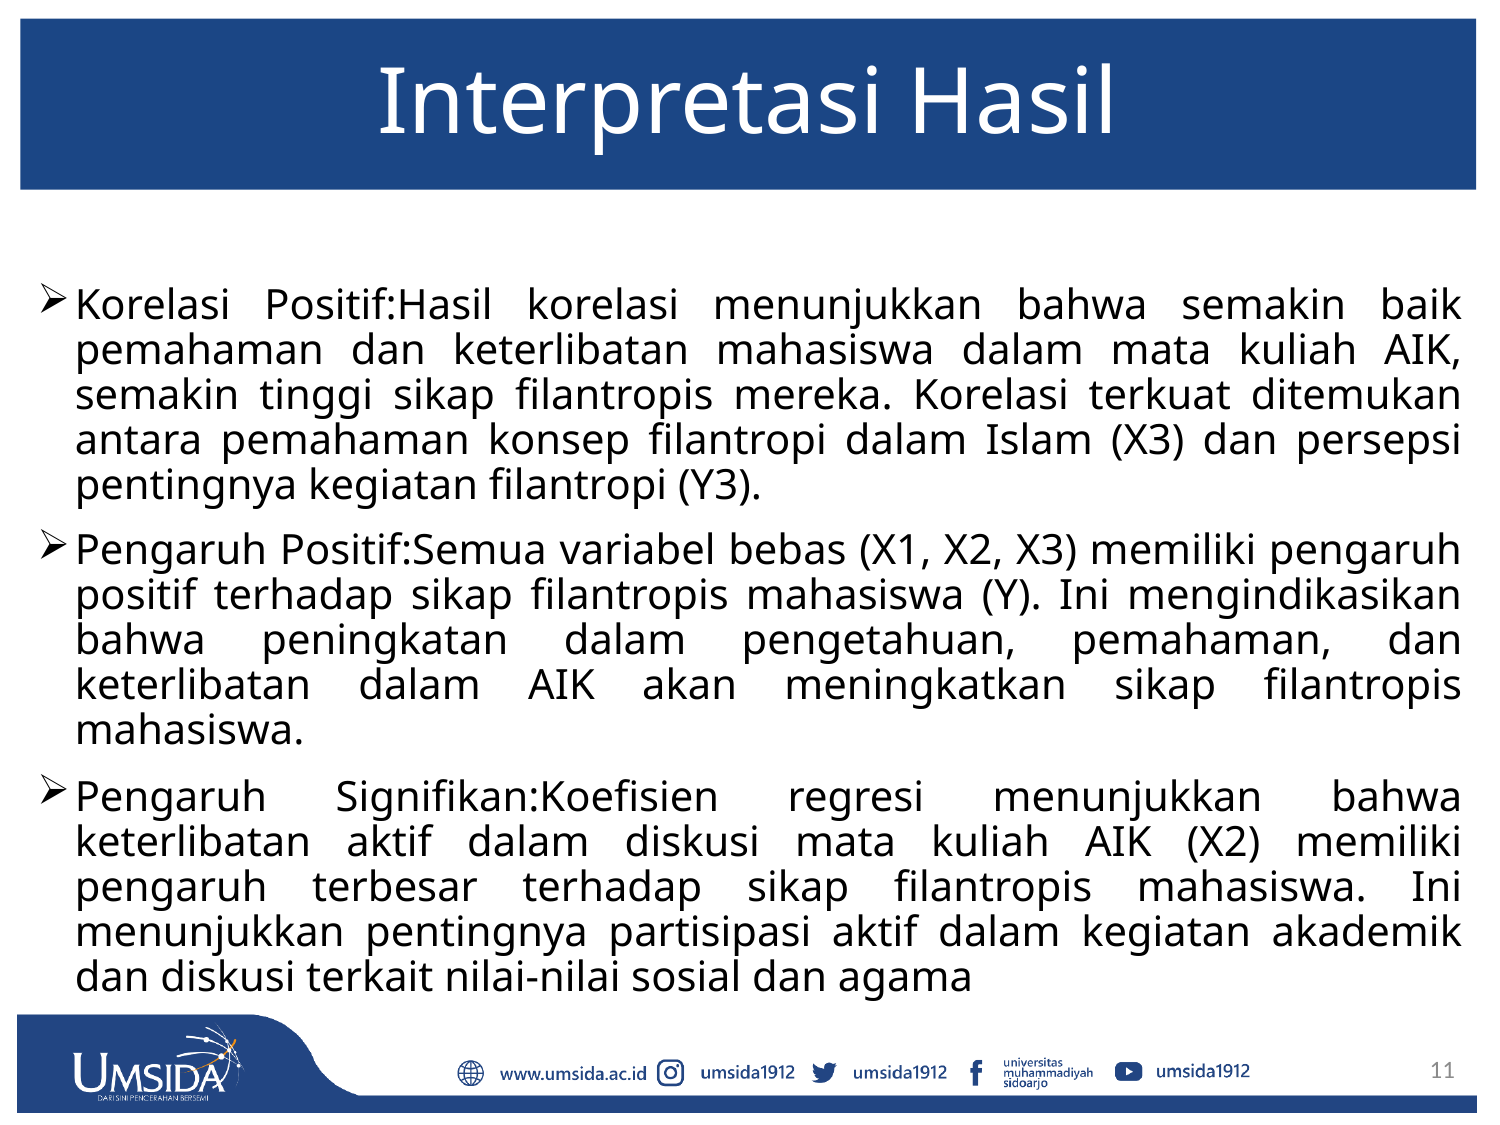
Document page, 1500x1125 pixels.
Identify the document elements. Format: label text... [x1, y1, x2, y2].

list Korelasi Positif:Hasil korelasi menunjukkan bahwa semakin baik pemahaman dan keterlibatan mahasiswa dalam mata kuliah AIK, semakin tinggi sikap filantropis mereka. Korelasi terkuat ditemukan antara pemahaman konsep filantropi dalam Islam (X3) dan persepsi pentingnya kegiatan filantropi (Y3). Pengaruh Positif:Semua variabel bebas (X1, X2, X3) memiliki pengaruh positif terhadap sikap filantropis mahasiswa (Y). Ini mengindikasikan bahwa peningkatan dalam pengetahuan, pemahaman, dan keterlibatan dalam AIK akan meningkatkan sikap filantropis mahasiswa. Pengaruh Signifikan:Koefisien regresi menunjukkan bahwa keterlibatan aktif dalam diskusi mata kuliah AIK (X2) memiliki pengaruh terbesar terhadap sikap filantropis mahasiswa. Ini menunjukkan pentingnya partisipasi aktif dalam kegiatan akademik dan diskusi terkait nilai-nilai sosial dan agama [22, 275, 1478, 963]
title Interpretasi Hasil [20, 18, 1477, 190]
picture [17, 18, 1477, 1113]
